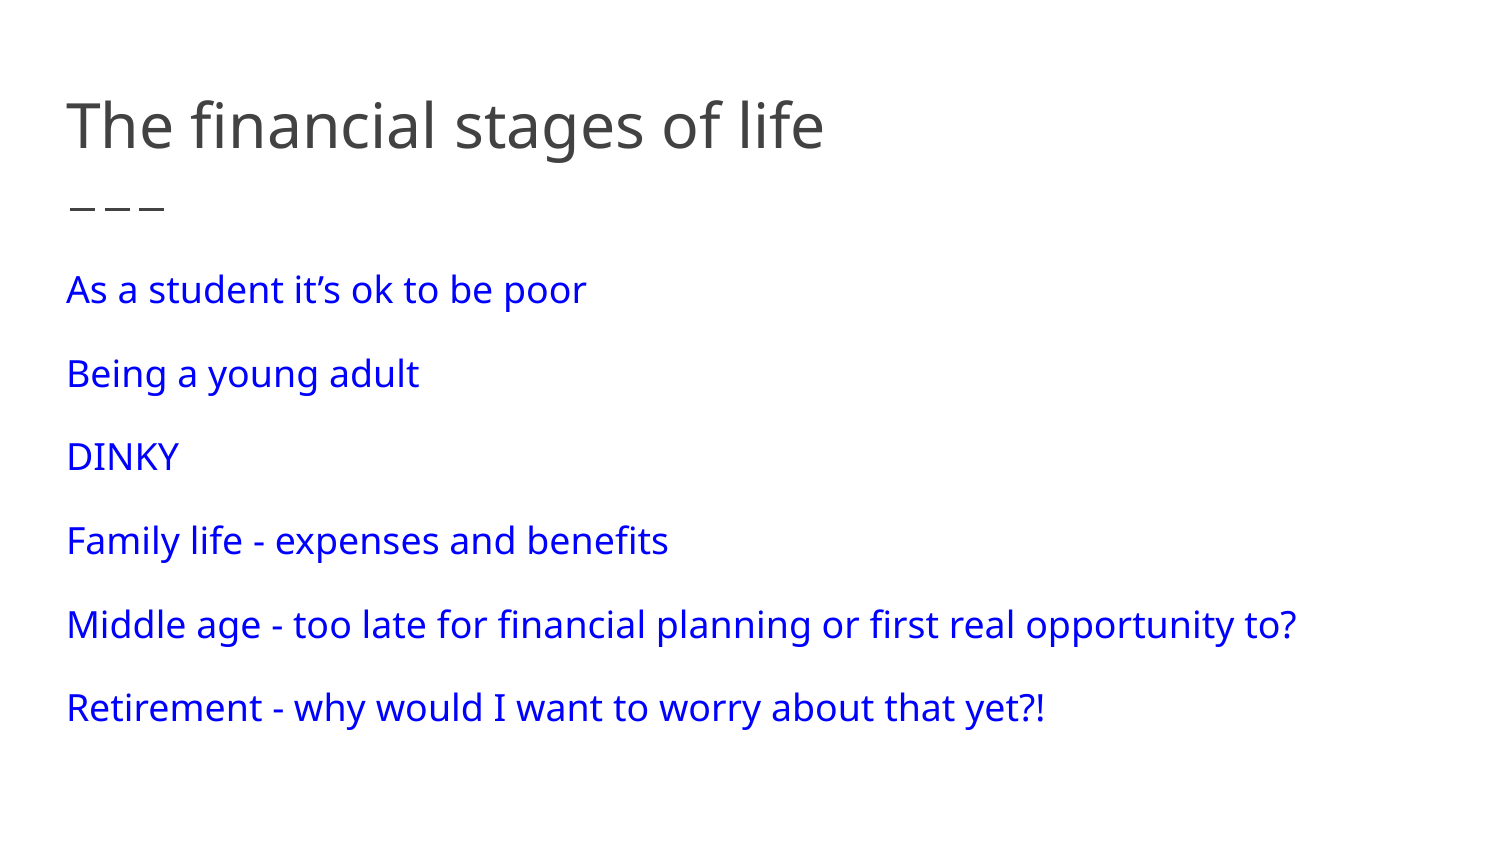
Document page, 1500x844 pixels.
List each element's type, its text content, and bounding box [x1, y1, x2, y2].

title The financial stages of life [51, 61, 1449, 182]
list As a student it’s ok to be poor Being a young adult DINKY Family life - expenses and benefits Middle age - too late for financial planning or first real opportunity to? Retirement - why would I want to worry about that yet?! [51, 240, 1449, 750]
